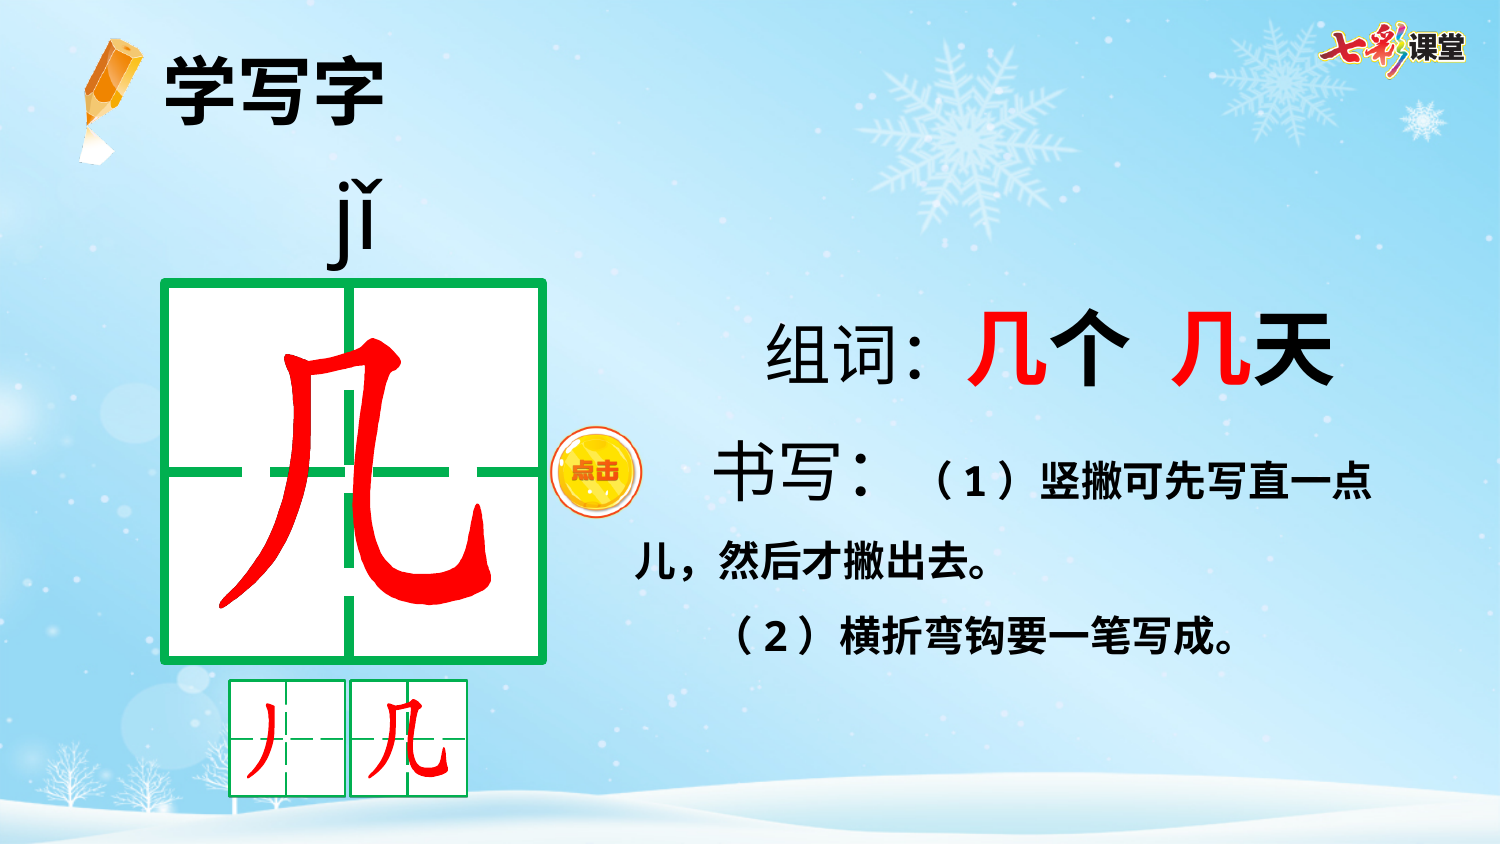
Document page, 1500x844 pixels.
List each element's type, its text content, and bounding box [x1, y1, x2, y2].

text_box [227, 679, 468, 799]
picture [0, 0, 1500, 844]
text_box jǐ [86, 150, 626, 275]
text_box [164, 282, 545, 665]
text_box 组词：几个 几天 [749, 258, 1500, 404]
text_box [219, 339, 490, 608]
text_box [36, 31, 408, 167]
text_box 书写：（1）竖撇可先写直一点儿，然后才撇出去。 （2）横折弯钩要一笔写成。 [620, 382, 1400, 667]
